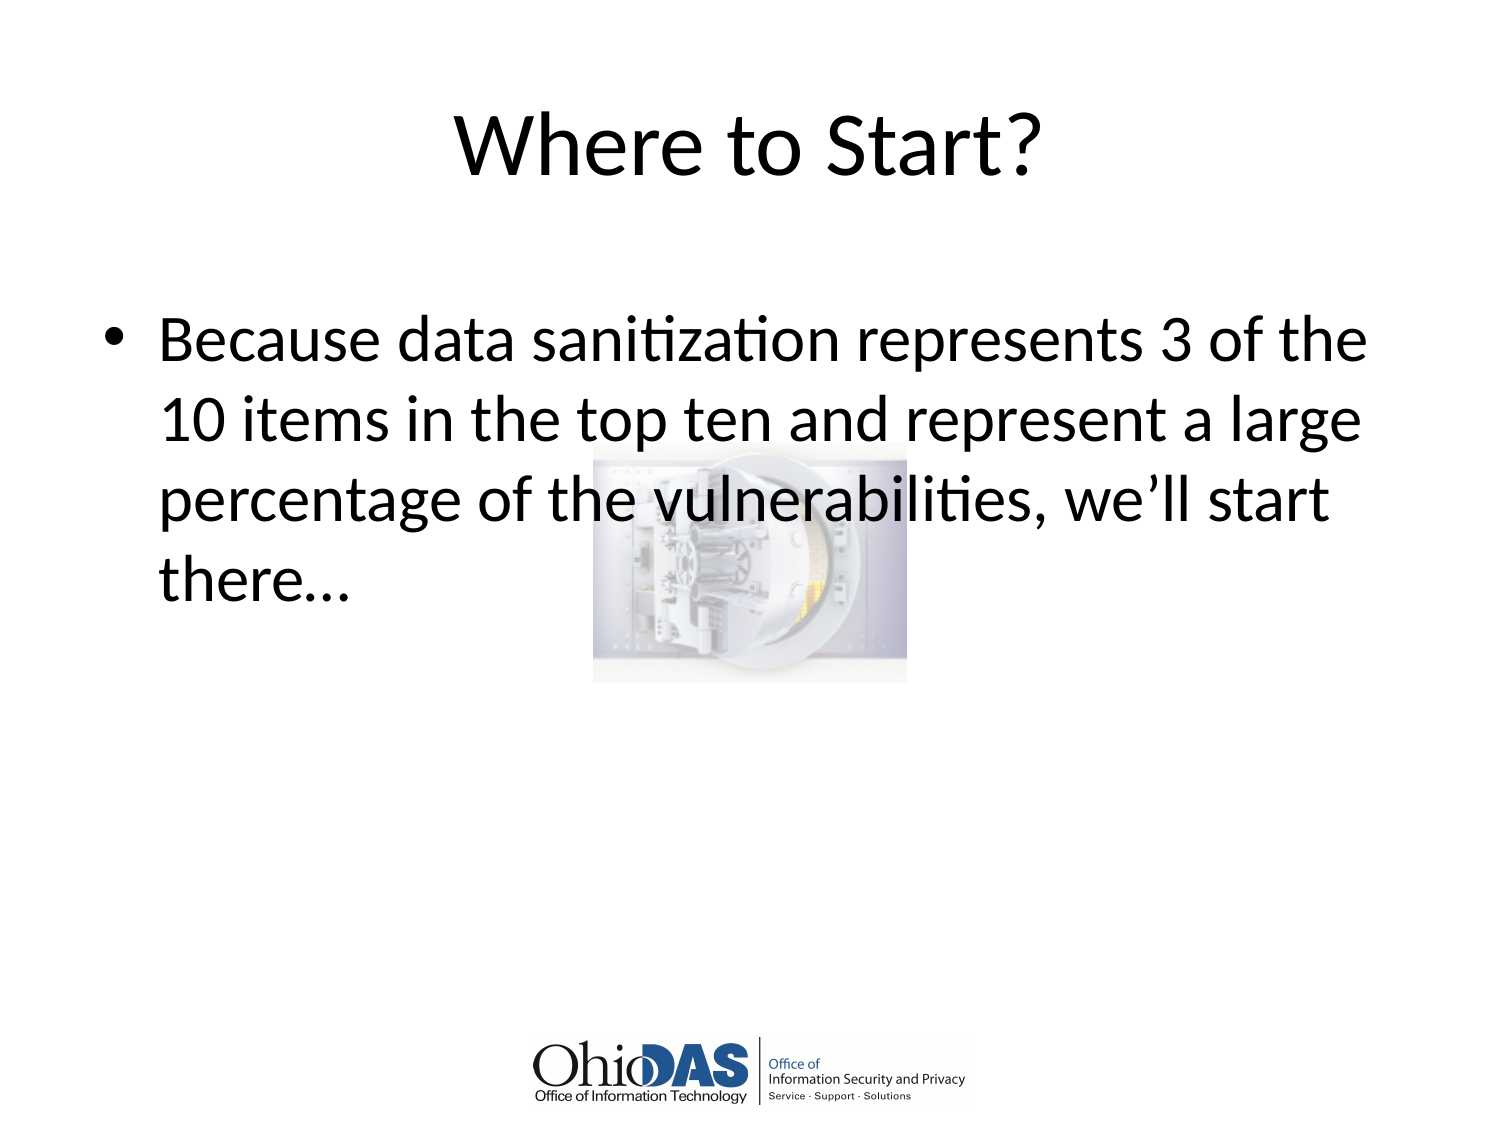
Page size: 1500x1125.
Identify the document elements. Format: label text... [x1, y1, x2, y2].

title Where to Start? [75, 45, 1425, 233]
picture [533, 1037, 969, 1105]
list Because data sanitization represents 3 of the 10 items in the top ten and represent a large percentage of the vulnerabilities, we’ll start there… [87, 287, 1425, 1013]
